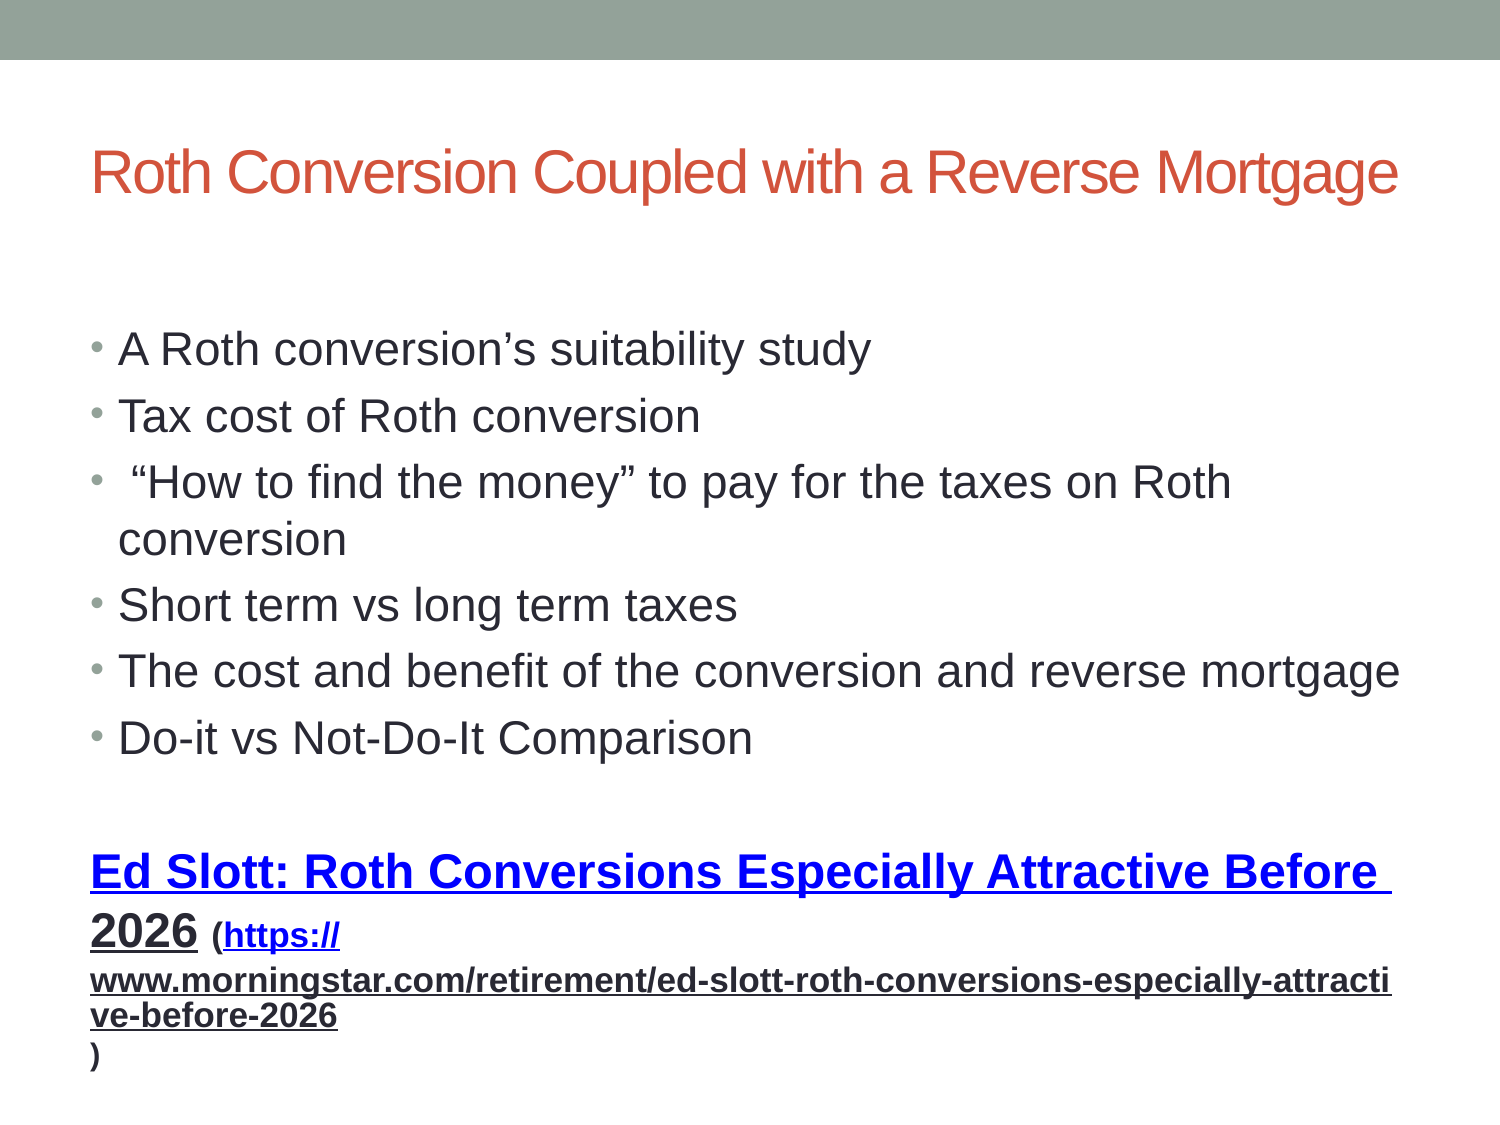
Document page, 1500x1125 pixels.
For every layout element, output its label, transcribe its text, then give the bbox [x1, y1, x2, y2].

title Roth Conversion Coupled with a Reverse Mortgage [75, 87, 1425, 250]
list A Roth conversion’s suitability study Tax cost of Roth conversion “How to find the money” to pay for the taxes on Roth conversion Short term vs long term taxes The cost and benefit of the conversion and reverse mortgage Do-it vs Not-Do-It Comparison Ed Slott: Roth Conversions Especially Attractive Before 2026 (https://www.morningstar.com/retirement/ed-slott-roth-conversions-especially-attractive-before-2026) [75, 262, 1425, 1063]
